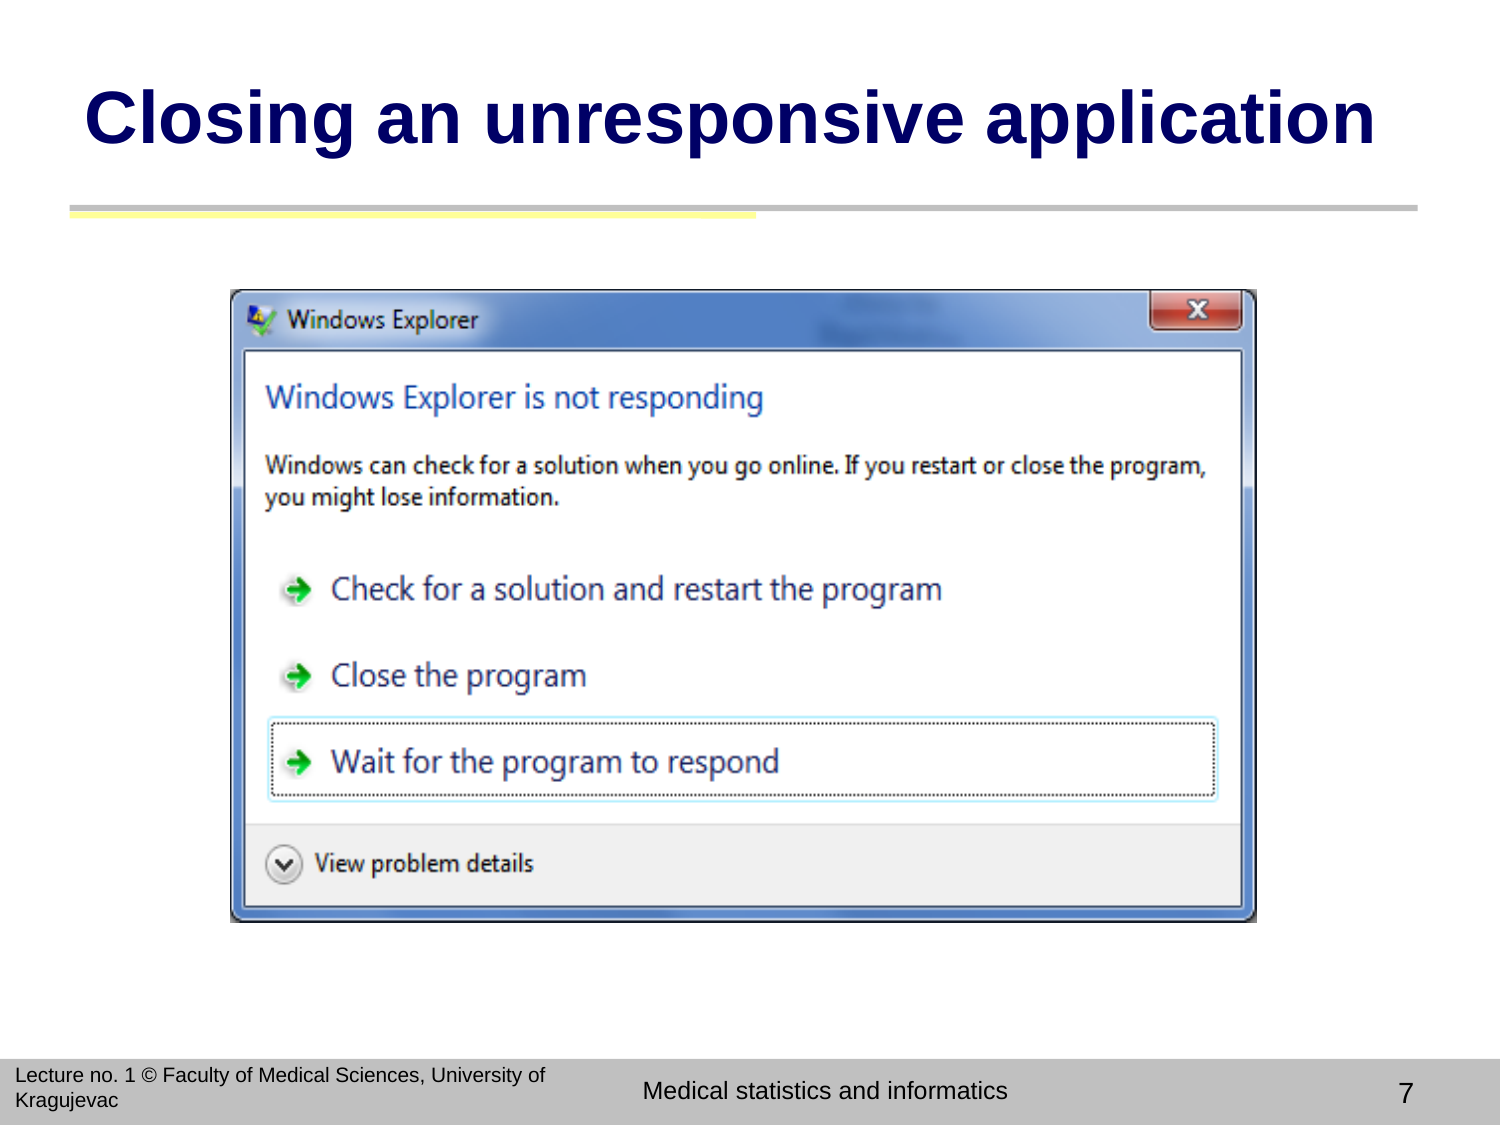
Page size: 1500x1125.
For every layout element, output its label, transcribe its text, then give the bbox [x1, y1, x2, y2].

footer Medical statistics and informatics [512, 1066, 1140, 1125]
title Closing an unresponsive application [69, 19, 1426, 208]
slide_number 7 [1161, 1066, 1430, 1125]
picture [230, 289, 1257, 923]
slide_number Lecture no. 1 © Faculty of Medical Sciences, University of Kragujevac [0, 1053, 624, 1108]
